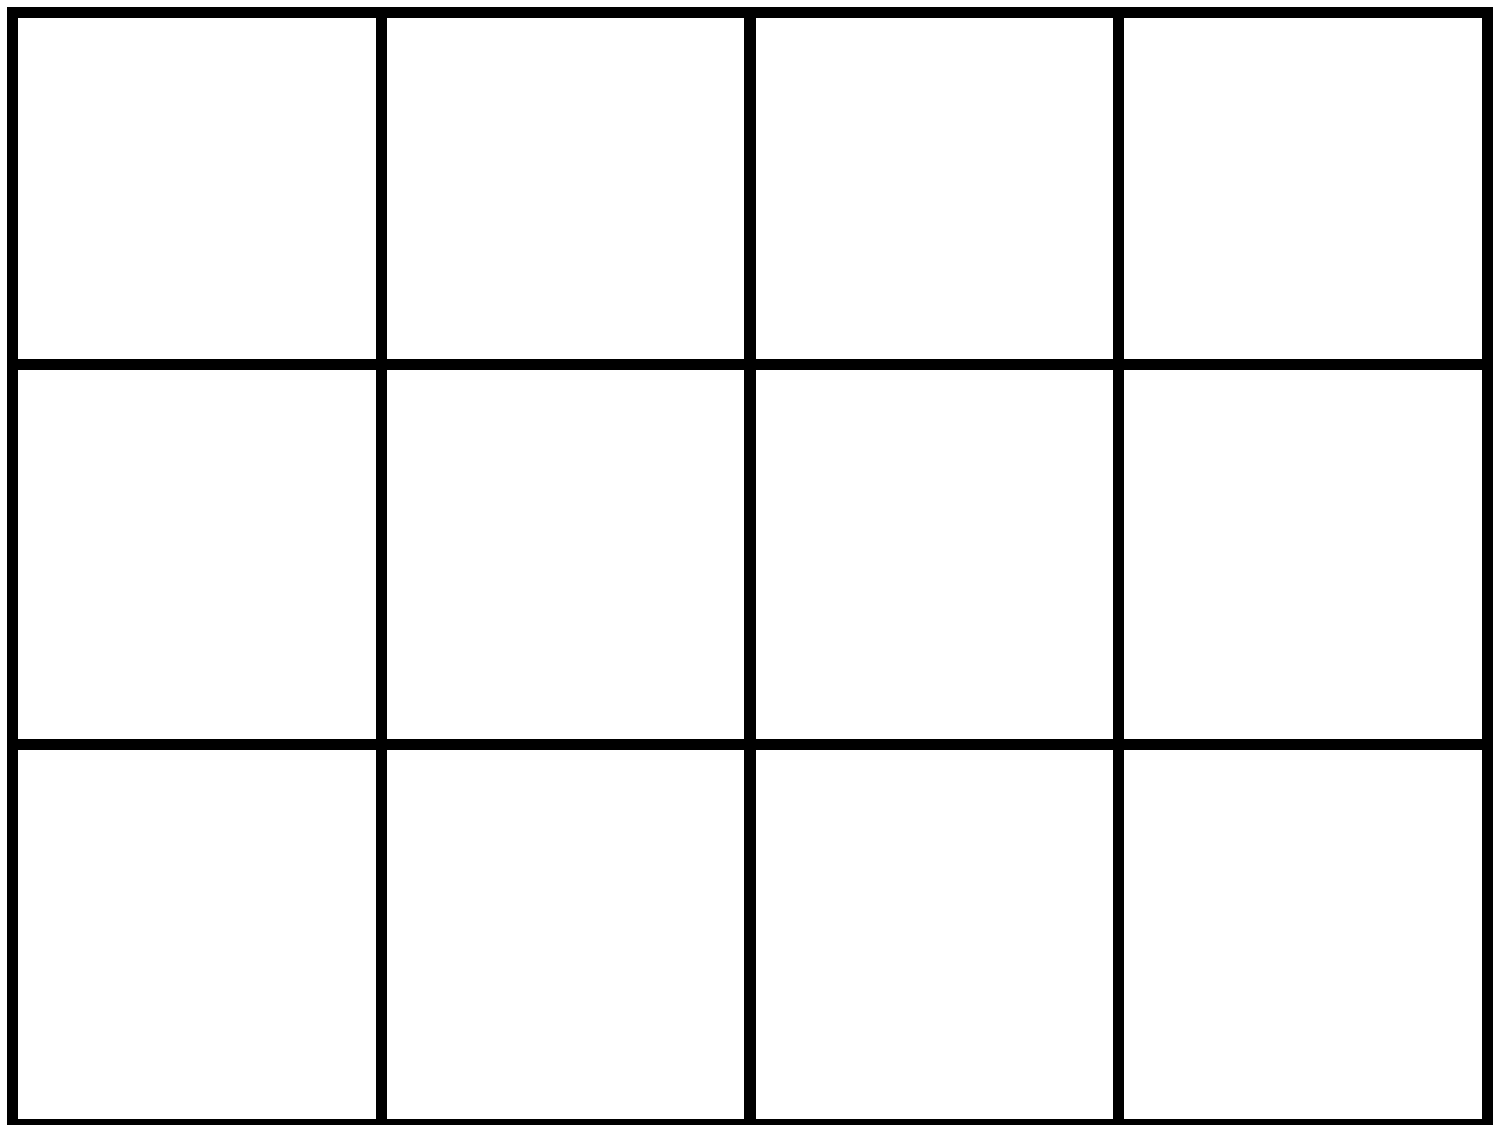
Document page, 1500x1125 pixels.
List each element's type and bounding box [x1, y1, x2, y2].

table_cell [18, 750, 376, 1119]
table_cell [387, 370, 744, 739]
table_cell [387, 750, 744, 1119]
table_header [387, 18, 744, 359]
table_cell [1124, 750, 1482, 1119]
table_header [18, 18, 376, 359]
table_header [1124, 18, 1482, 359]
table_cell [756, 370, 1113, 739]
table_cell [18, 370, 376, 739]
table_cell [756, 750, 1113, 1119]
table_header [756, 18, 1113, 359]
table_cell [1124, 370, 1482, 739]
